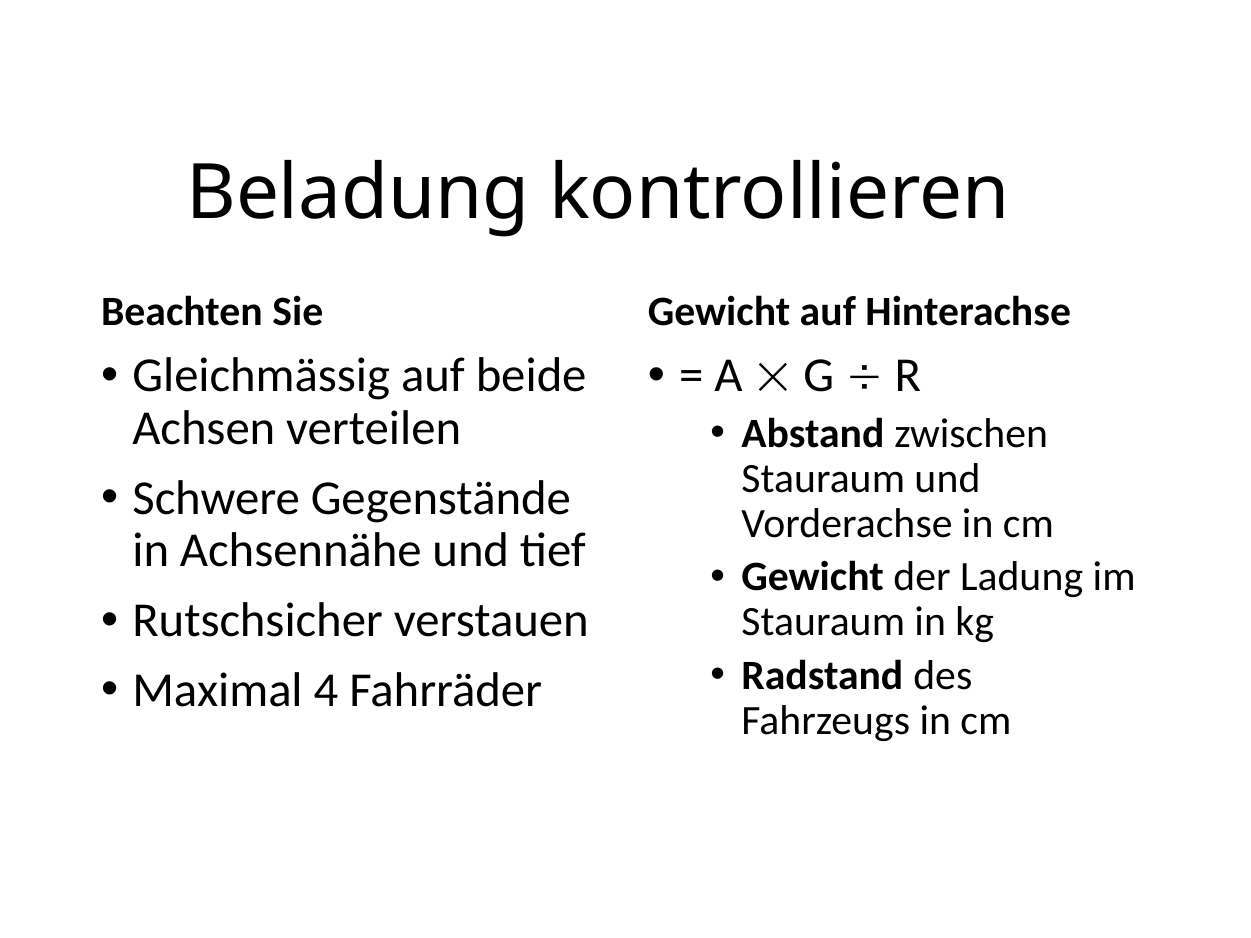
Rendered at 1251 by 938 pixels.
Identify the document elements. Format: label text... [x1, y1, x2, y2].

list Beachten Sie [86, 229, 615, 342]
title Beladung kontrollieren [171, 118, 1071, 270]
list Gewicht auf Hinterachse [632, 229, 1165, 342]
list Gleichmässig auf beide Achsen verteilen Schwere Gegenstände in Achsennähe und tief Rutschsicher verstauen Maximal 4 Fahrräder [86, 342, 615, 847]
list = A  G  R Abstand zwischen Stauraum und Vorderachse in cm Gewicht der Ladung im Stauraum in kg Radstand des Fahrzeugs in cm [632, 342, 1165, 847]
